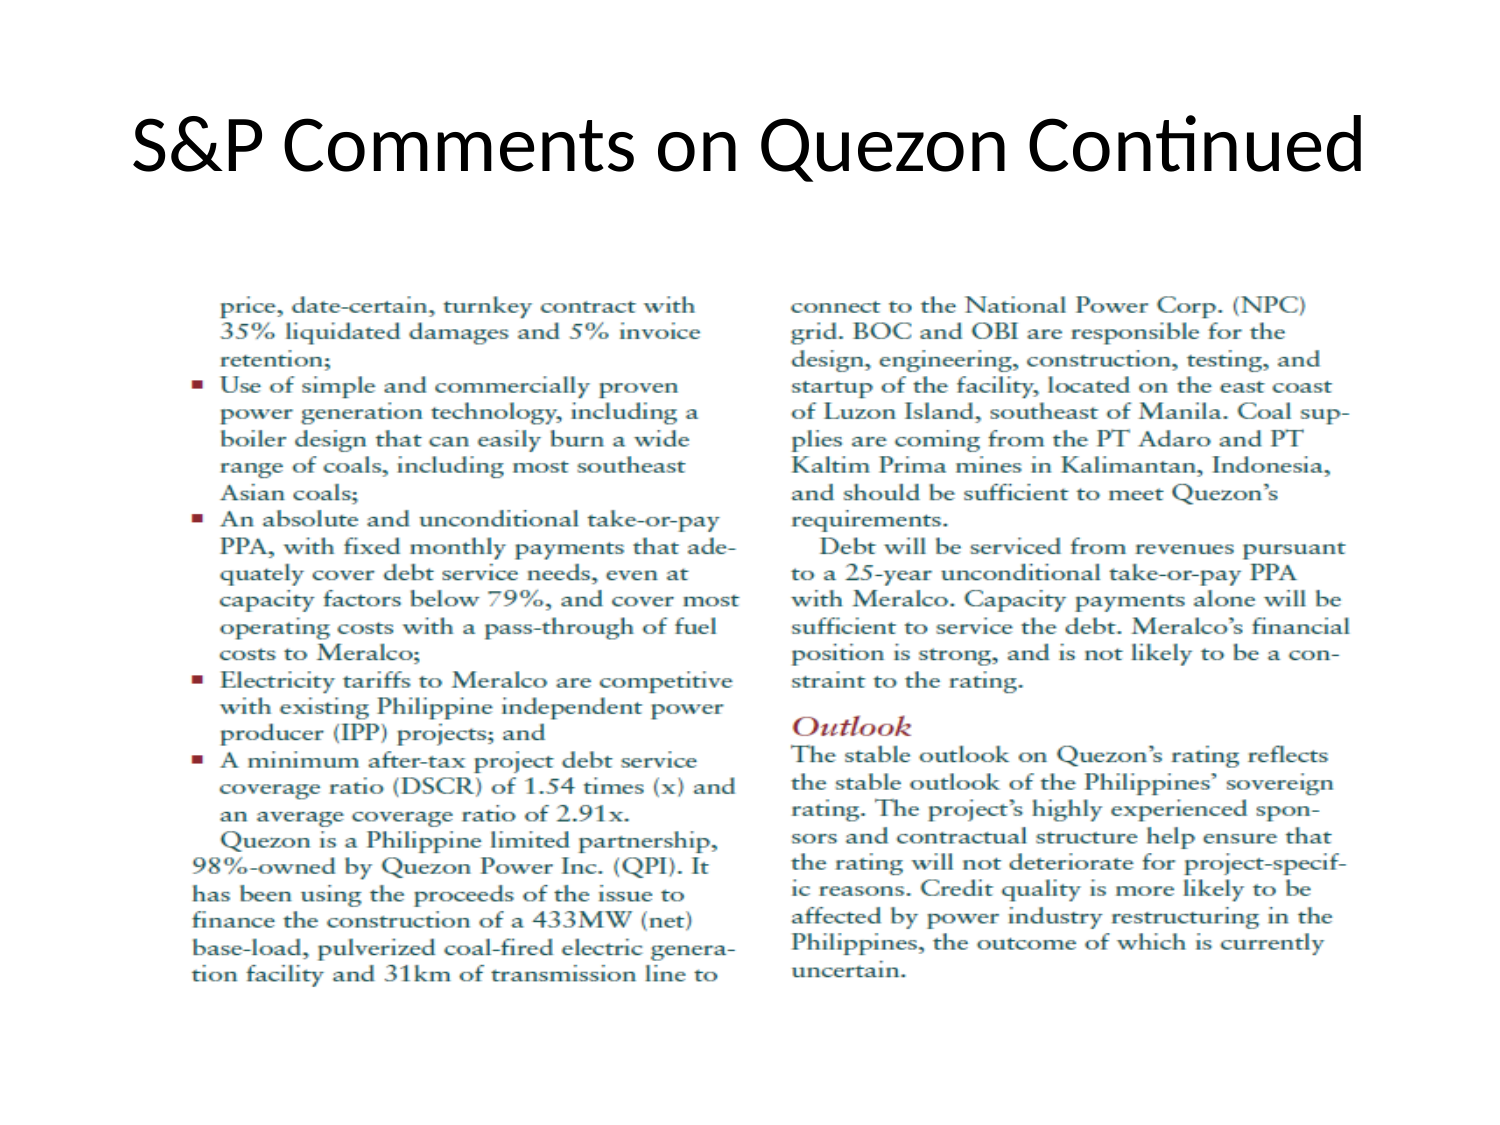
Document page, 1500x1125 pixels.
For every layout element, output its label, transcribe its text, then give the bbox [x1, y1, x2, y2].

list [74, 262, 1426, 1006]
title S&P Comments on Quezon Continued [75, 45, 1425, 233]
